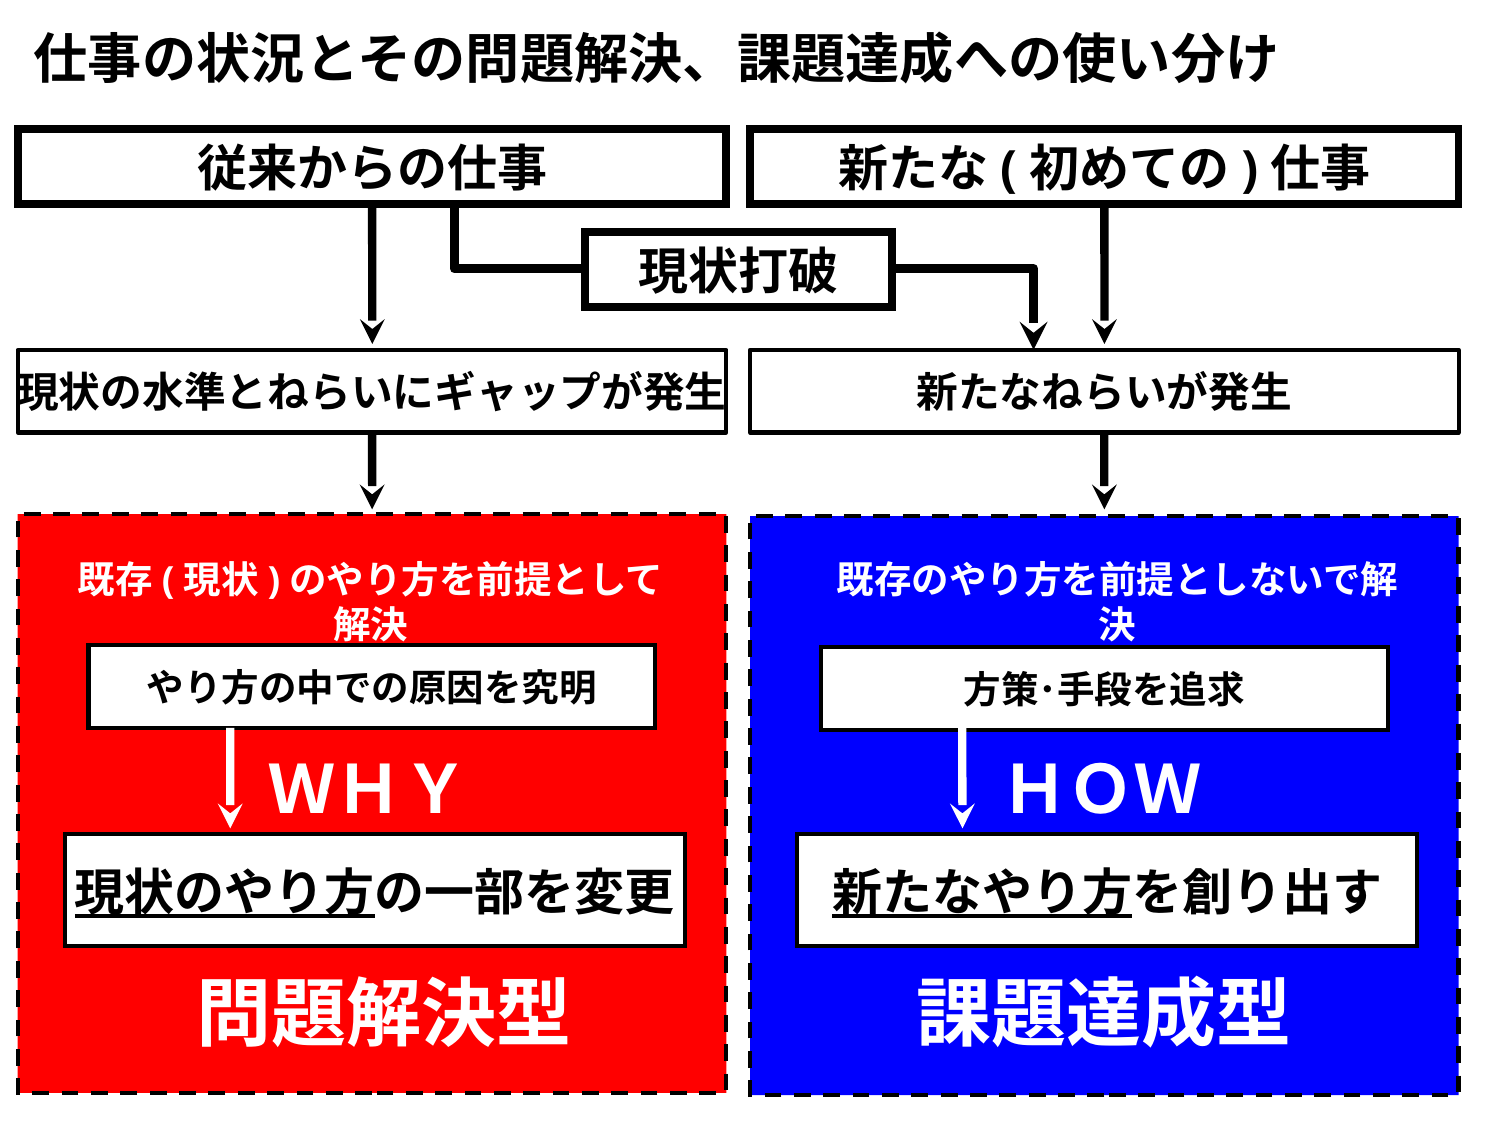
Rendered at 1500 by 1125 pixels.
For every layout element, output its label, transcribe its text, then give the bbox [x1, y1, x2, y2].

text_box 新たな(初めての)仕事 [750, 129, 1459, 205]
text_box 既存のやり方を前提としないで解決 [811, 548, 1424, 654]
text_box [366, 331, 379, 344]
text_box ＷＨＹ [230, 739, 508, 835]
text_box 課題達成型 [903, 976, 1306, 1065]
text_box 現状の水準とねらいにギャップが発生 [17, 349, 727, 433]
text_box 既存(現状)のやり方を前提として解決 [53, 548, 688, 654]
text_box [956, 815, 962, 828]
text_box 問題解決型 [183, 976, 585, 1065]
text_box [17, 514, 727, 1093]
text_box [224, 815, 230, 828]
text_box [863, 268, 1040, 349]
text_box やり方の中での原因を究明 [88, 654, 656, 728]
text_box 現状打破 [584, 232, 892, 308]
text_box 従来からの仕事 [17, 129, 727, 205]
text_box 方策･手段を追求 [820, 654, 1388, 730]
text_box [365, 496, 379, 510]
text_box 仕事の状況とその問題解決、課題達成への使い分け [19, 16, 1424, 97]
text_box [454, 208, 584, 270]
text_box ＨＯＷ [962, 739, 1241, 835]
text_box [750, 516, 1459, 1096]
text_box [1098, 496, 1111, 510]
text_box [1098, 331, 1111, 344]
text_box 新たなねらいが発生 [750, 349, 1459, 433]
text_box 新たなやり方を創り出す [797, 834, 1418, 947]
text_box 現状のやり方の一部を変更 [64, 834, 685, 947]
